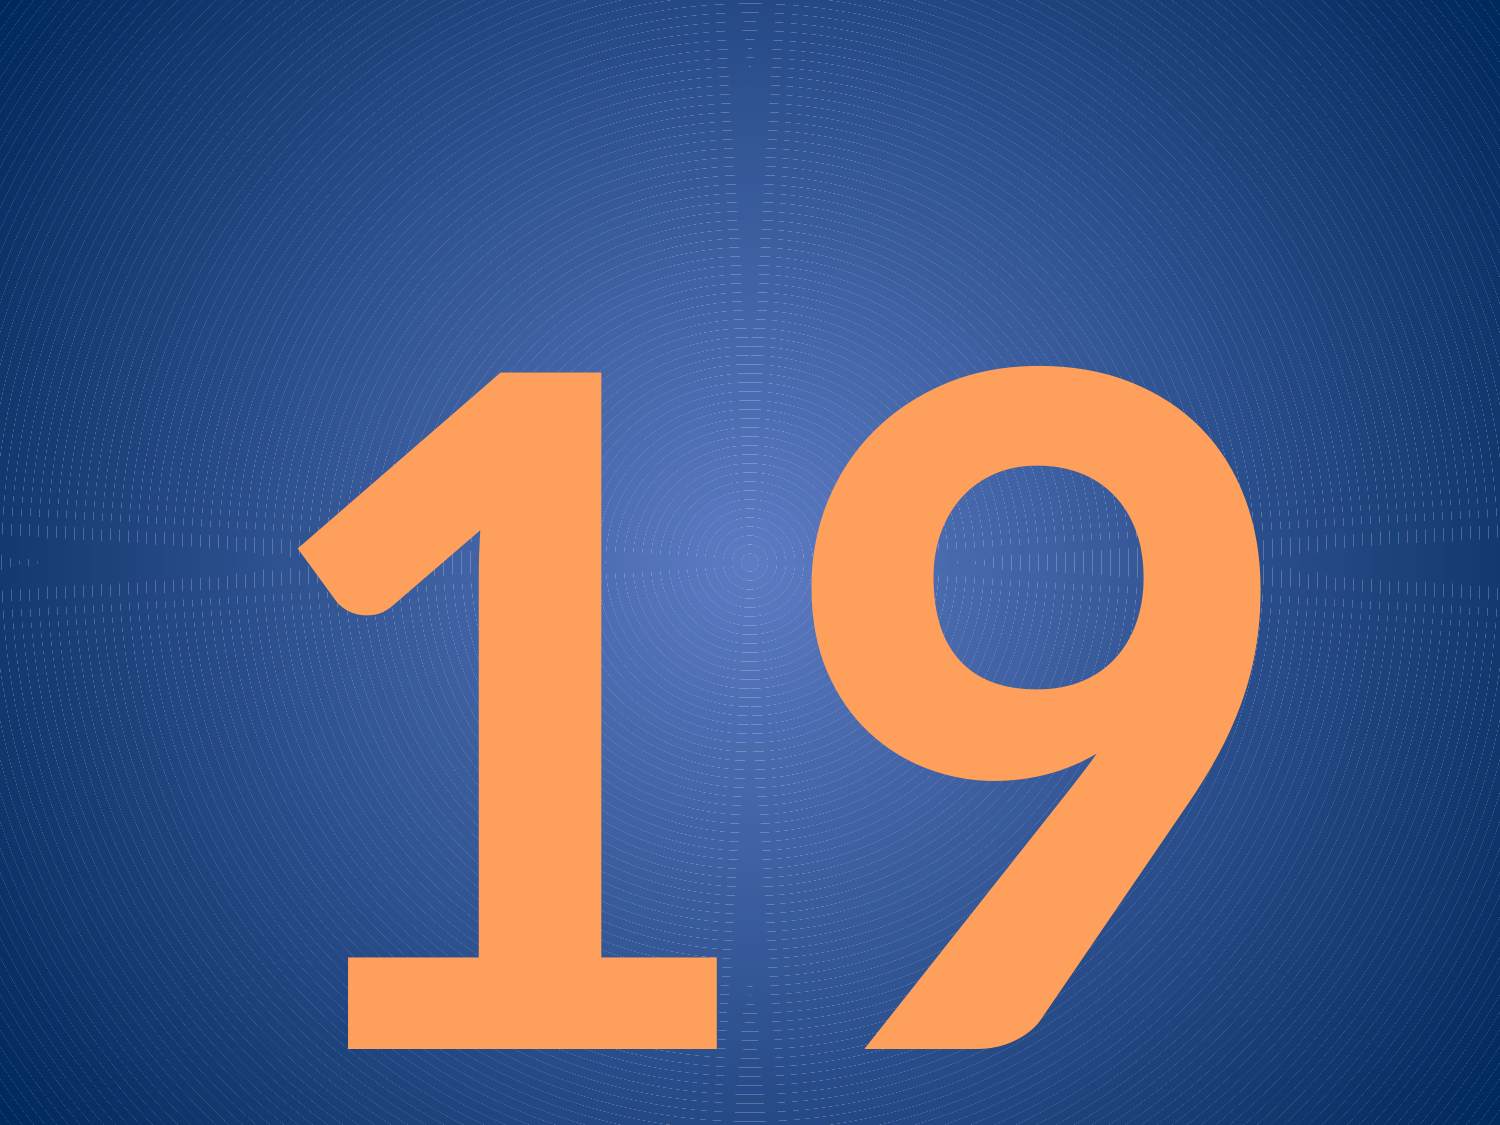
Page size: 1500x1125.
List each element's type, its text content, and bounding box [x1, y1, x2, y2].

text_box 19 [213, 0, 1300, 1125]
